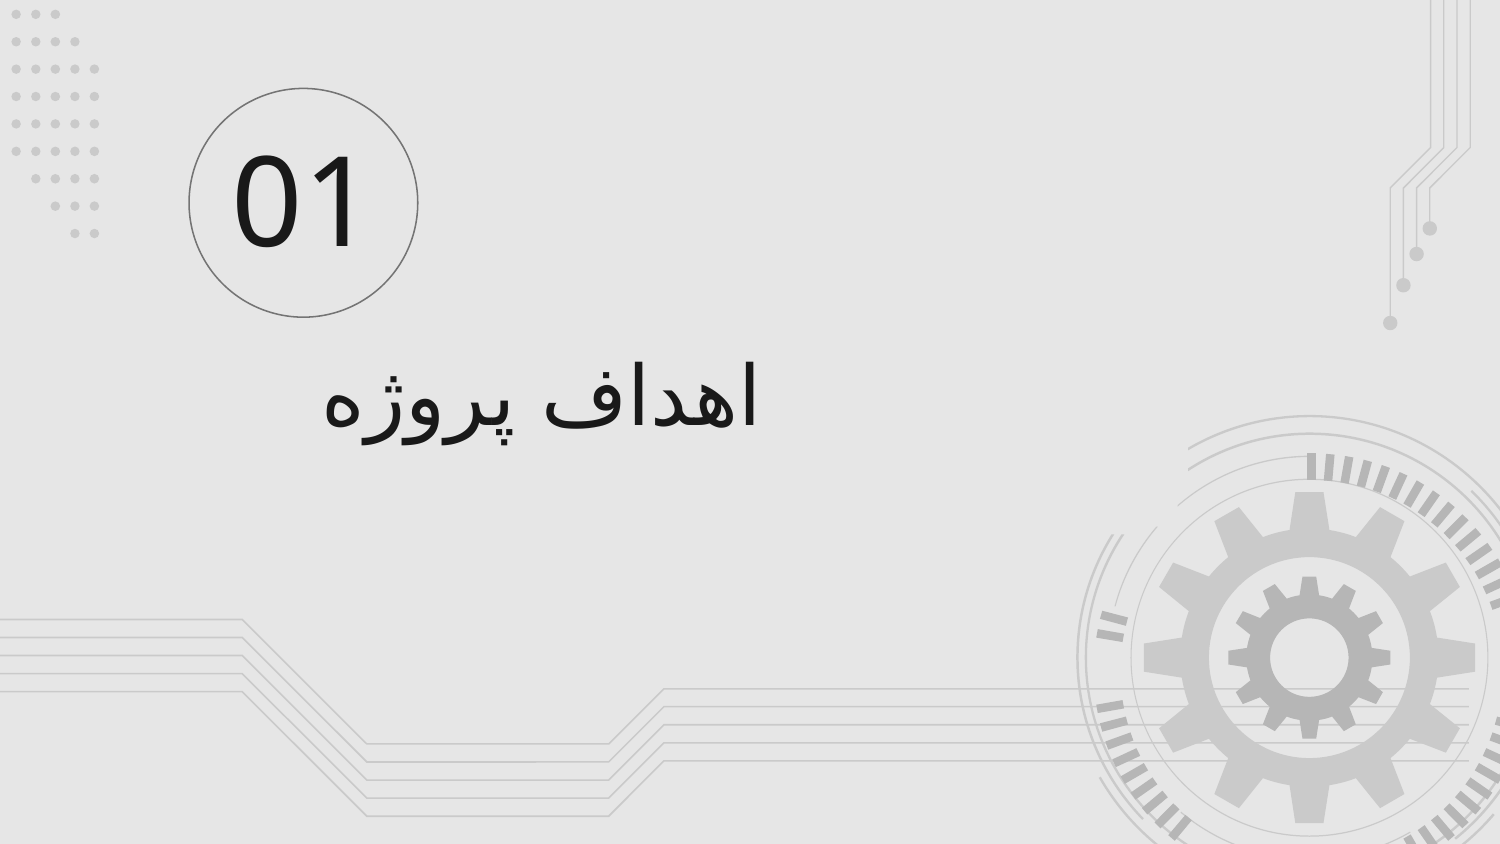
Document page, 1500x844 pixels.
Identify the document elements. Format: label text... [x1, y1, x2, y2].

text_box [226, 287, 381, 318]
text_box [1076, 414, 1500, 844]
title اهداف پروژه [181, 327, 904, 582]
title 01 [181, 119, 426, 287]
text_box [0, 618, 1070, 818]
text_box [225, 88, 382, 119]
